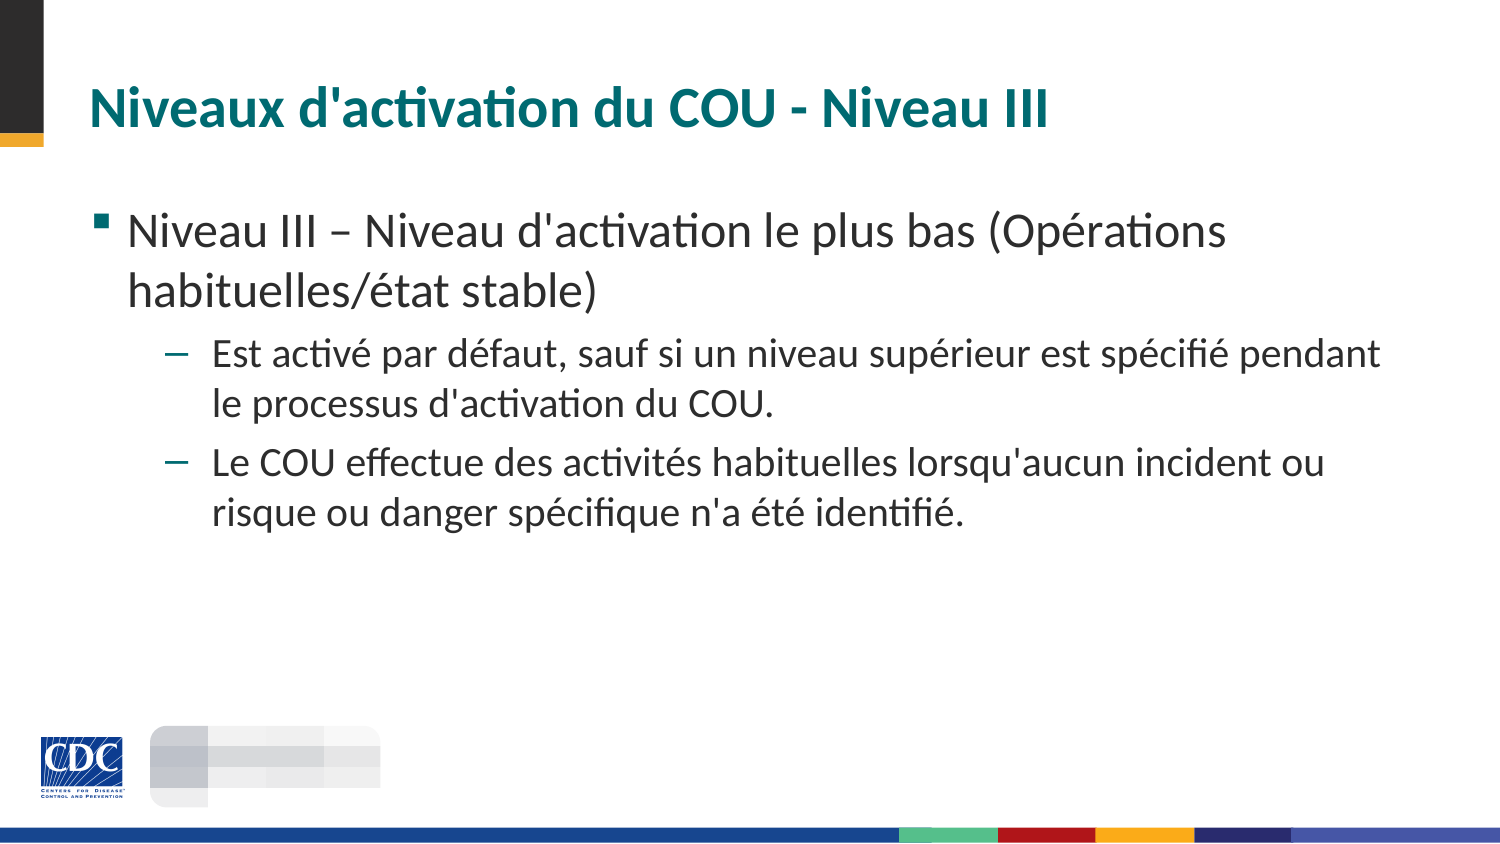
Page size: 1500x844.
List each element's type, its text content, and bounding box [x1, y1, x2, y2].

list Niveau III – Niveau d'activation le plus bas (Opérations habituelles/état stable) Est activé par défaut, sauf si un niveau supérieur est spécifié pendant le processus d'activation du COU. Le COU effectue des activités habituelles lorsqu'aucun incident ou risque ou danger spécifique n'a été identifié. [75, 190, 1414, 739]
picture [41, 737, 125, 798]
title Niveaux d'activation du COU - Niveau III [75, 33, 1425, 147]
